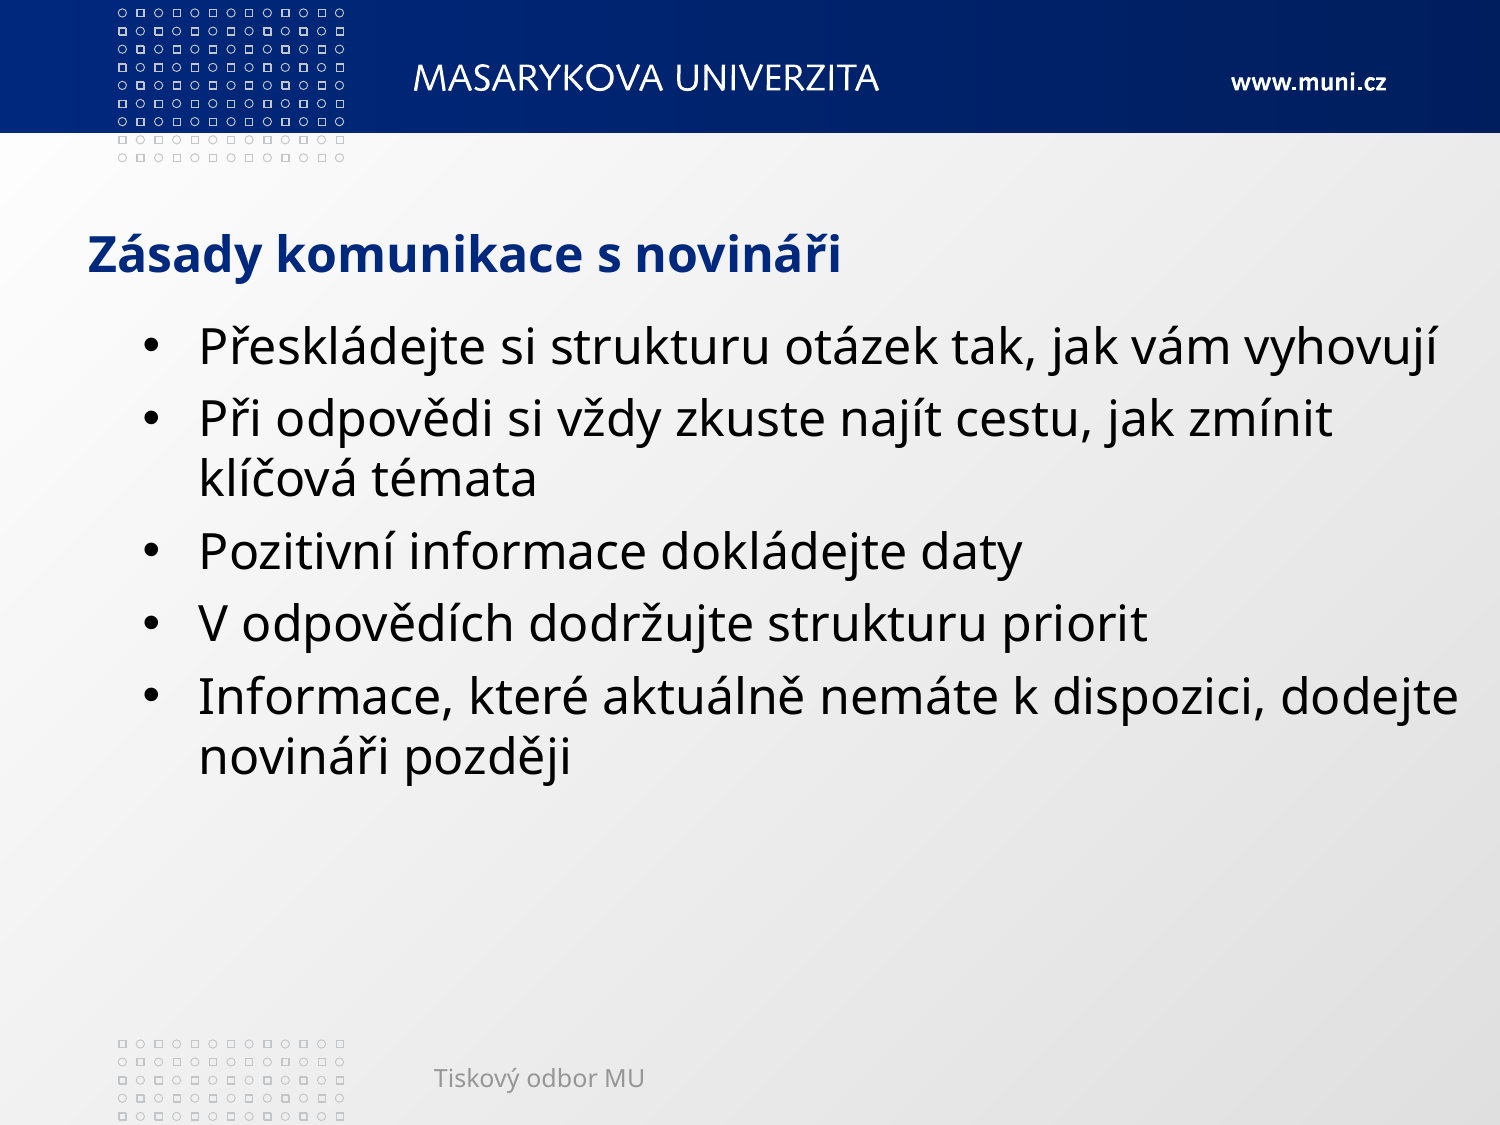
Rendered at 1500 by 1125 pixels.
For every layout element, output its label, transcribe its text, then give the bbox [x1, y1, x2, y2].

title Zásady komunikace s novináři [88, 184, 1373, 291]
footer Tiskový odbor MU [419, 1025, 1081, 1100]
list Přeskládejte si strukturu otázek tak, jak vám vyhovují Při odpovědi si vždy zkuste najít cestu, jak zmínit klíčová témata Pozitivní informace dokládejte daty V odpovědích dodržujte strukturu priorit Informace, které aktuálně nemáte k dispozici, dodejte novináři později [123, 314, 1475, 990]
